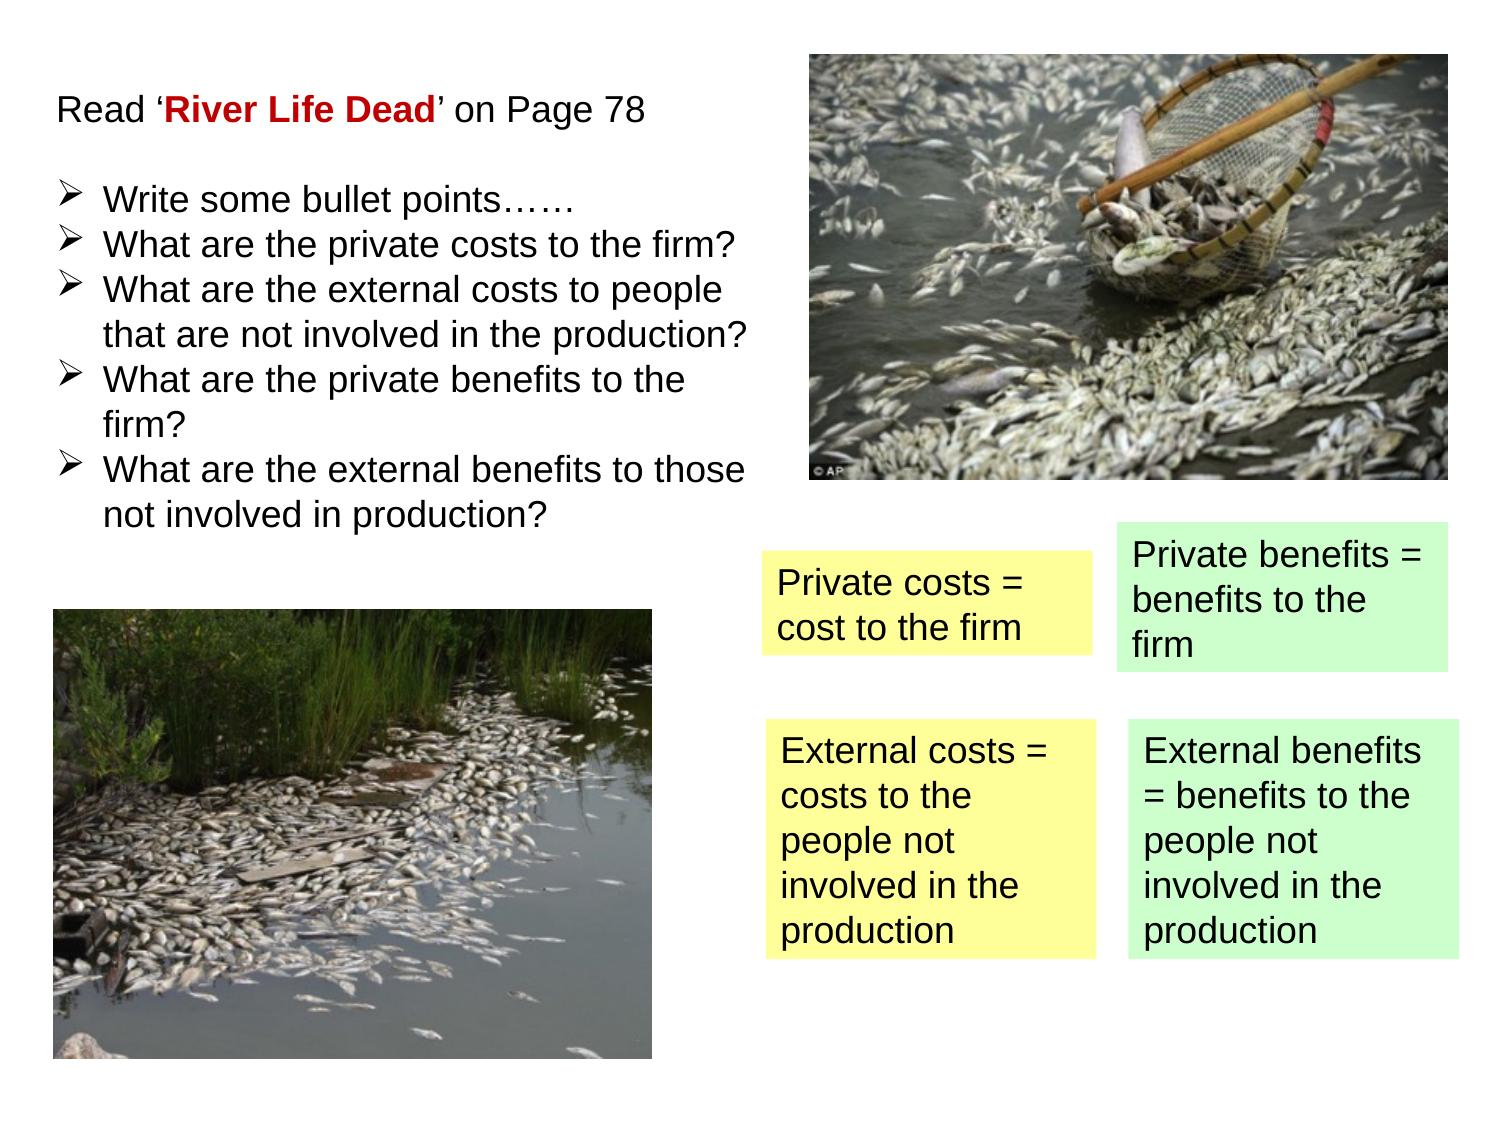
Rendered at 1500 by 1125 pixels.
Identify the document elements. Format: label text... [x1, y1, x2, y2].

picture [52, 609, 652, 1059]
text_box Read ‘River Life Dead’ on Page 78 Write some bullet points…… What are the private costs to the firm? What are the external costs to people that are not involved in the production? What are the private benefits to the firm? What are the external benefits to those not involved in production? [41, 78, 786, 633]
picture [808, 54, 1449, 481]
text_box Private costs = cost to the firm [761, 550, 1093, 656]
text_box External benefits = benefits to the people not involved in the production [1128, 719, 1460, 959]
text_box External costs = costs to the people not involved in the production [765, 719, 1097, 959]
text_box Private benefits = benefits to the firm [1117, 522, 1448, 672]
